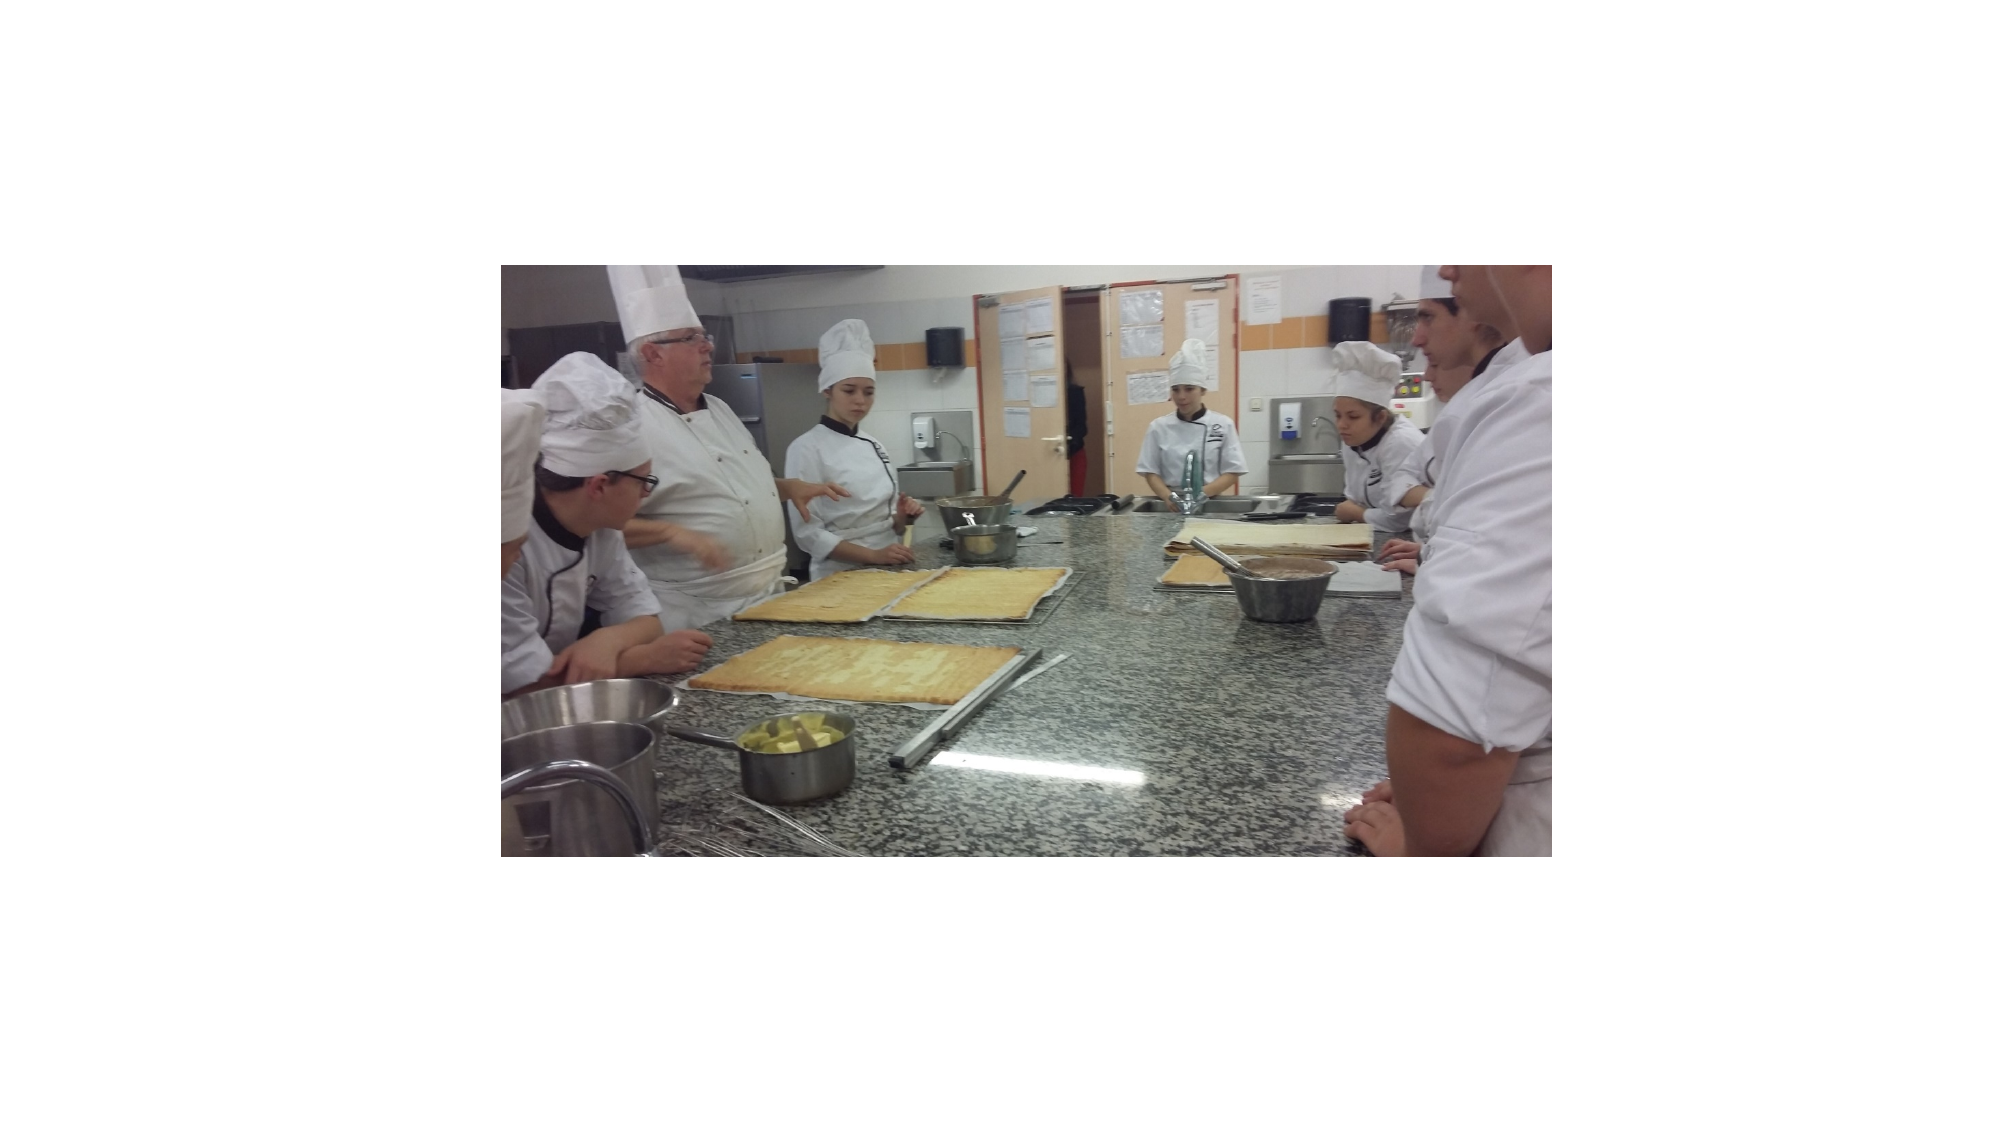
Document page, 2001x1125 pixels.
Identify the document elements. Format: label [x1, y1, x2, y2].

picture [501, 265, 1552, 857]
